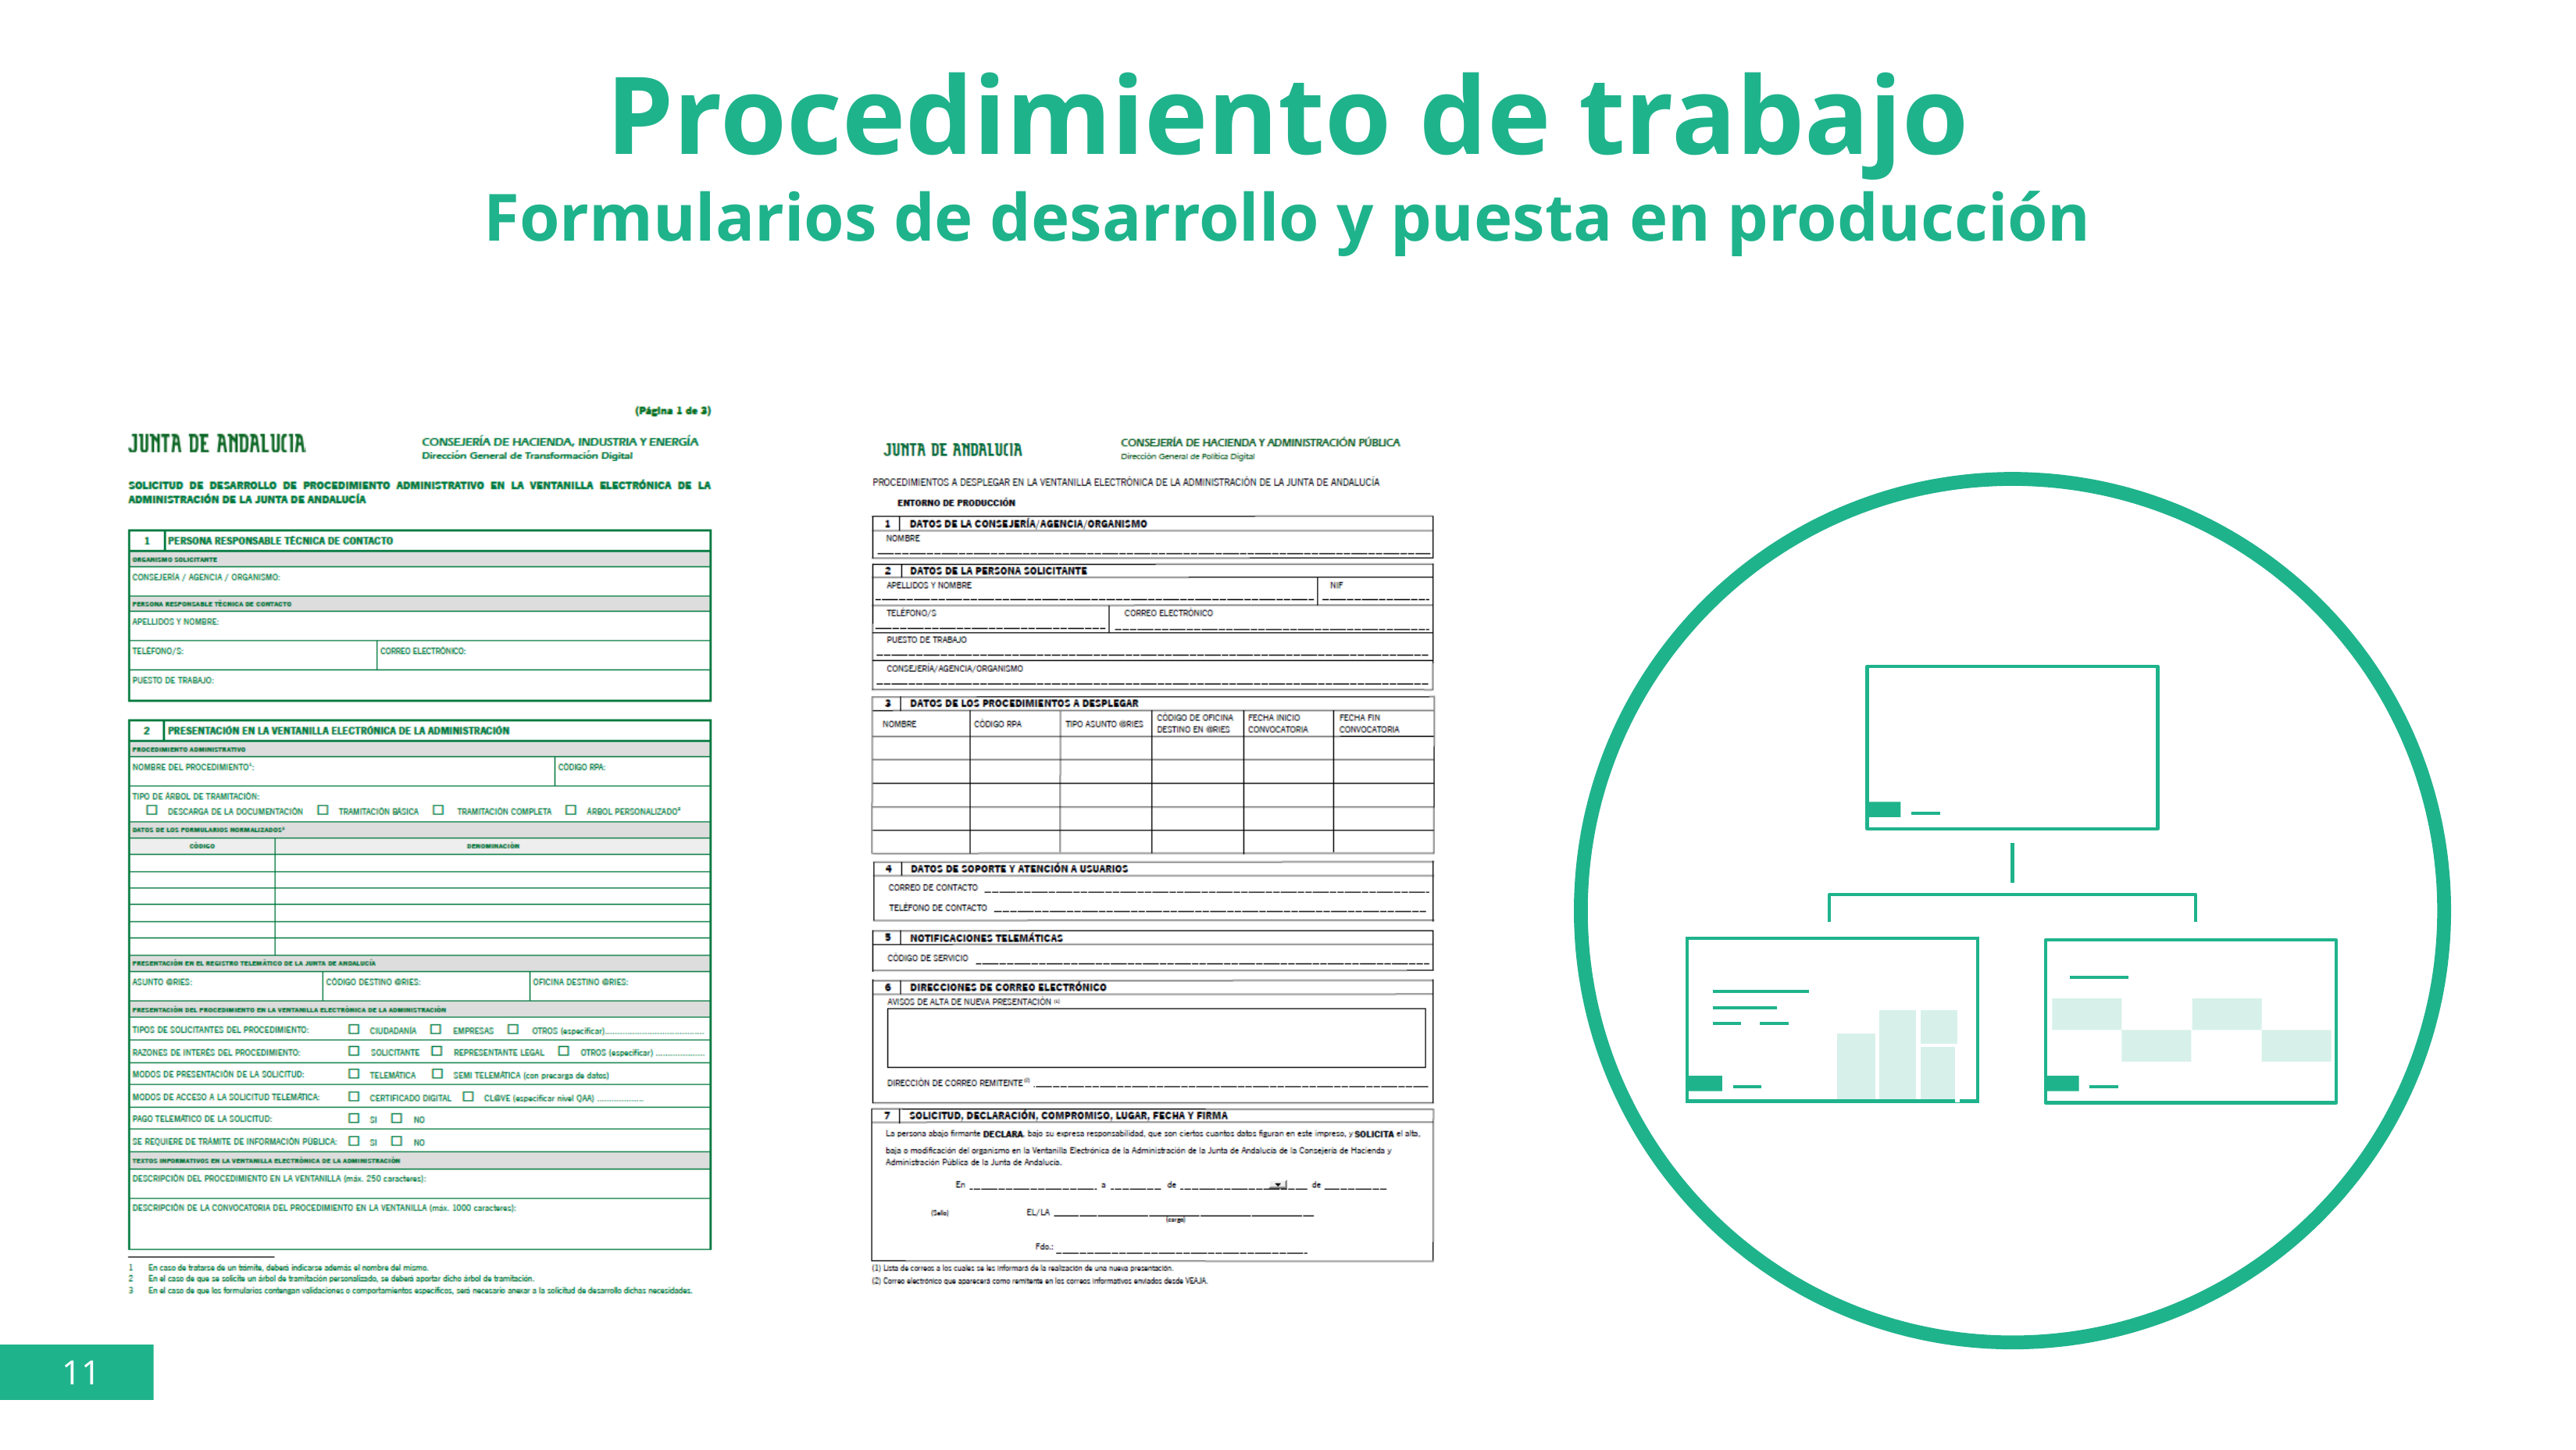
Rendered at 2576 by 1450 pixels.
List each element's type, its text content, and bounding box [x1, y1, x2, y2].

picture [111, 380, 726, 1305]
slide_number 11 [41, 1351, 112, 1394]
text_box [0, 1345, 154, 1400]
text_box Procedimiento de trabajo Formularios de desarrollo y puesta en producción [0, 41, 2576, 260]
text_box [1580, 479, 2445, 1343]
picture [864, 430, 1447, 1295]
